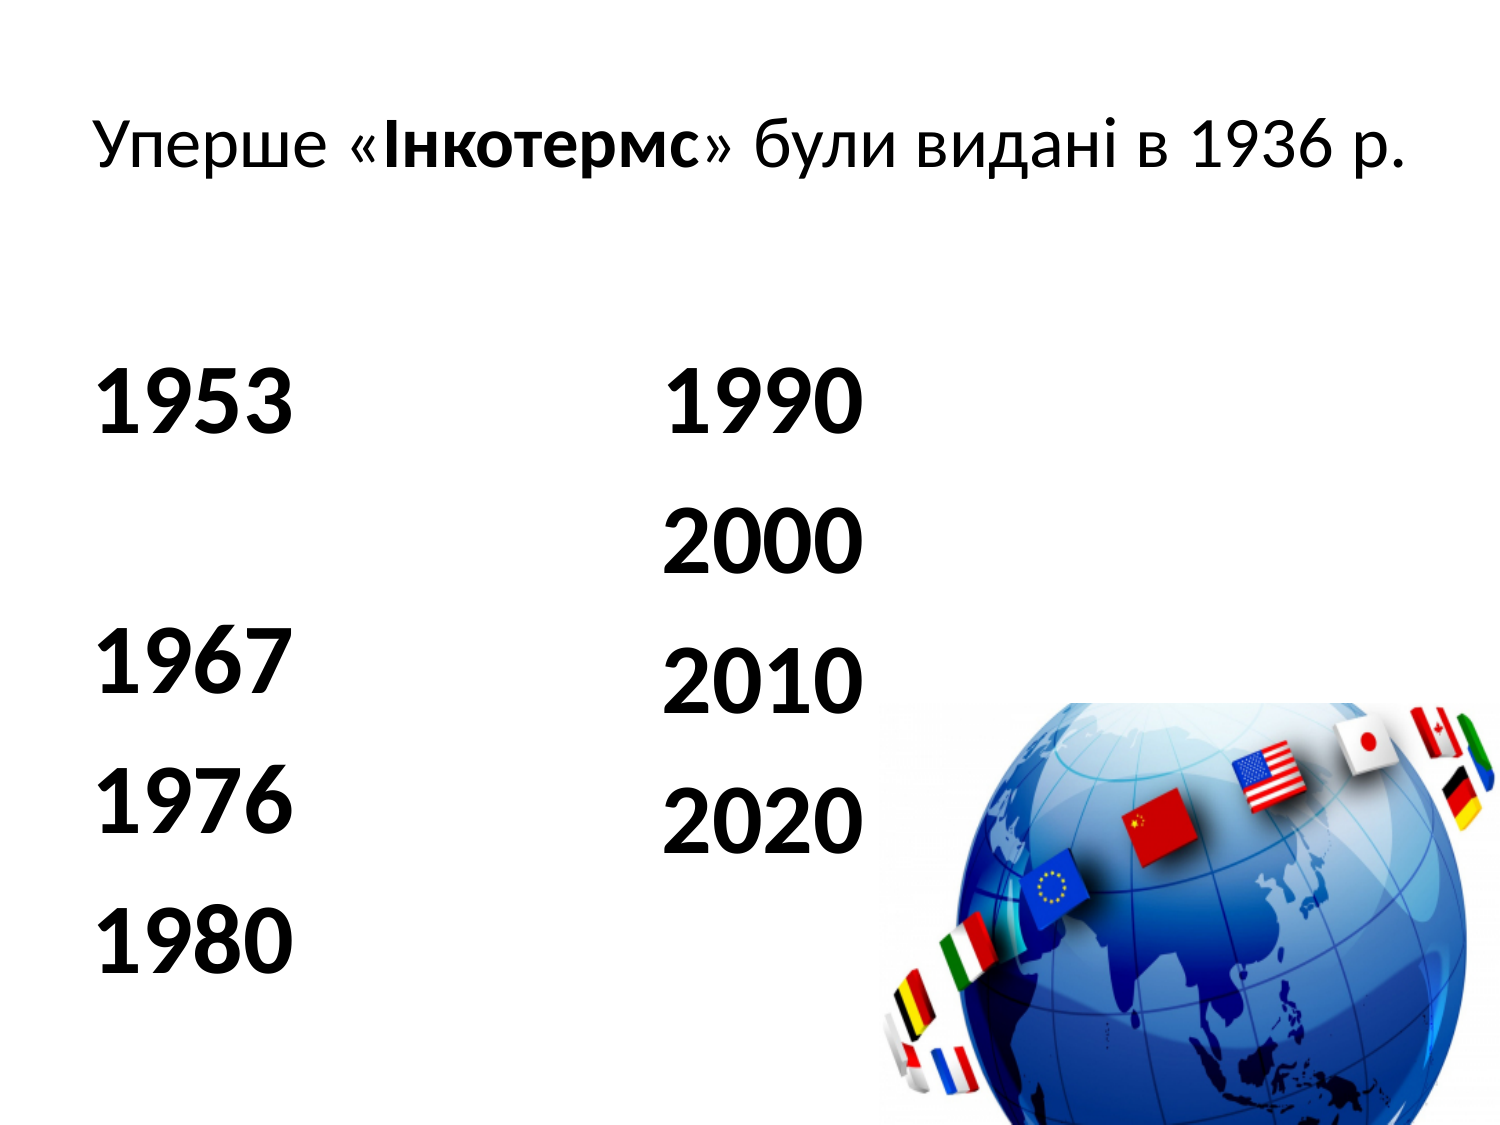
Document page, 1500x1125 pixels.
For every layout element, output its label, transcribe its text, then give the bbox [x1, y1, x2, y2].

picture [879, 702, 1500, 1125]
list 1953 1967 1976 1980 1990 2000 2010 2020 [76, 326, 1247, 863]
title Уперше «Інкотермс» були видані в 1936 р. [75, 45, 1425, 233]
